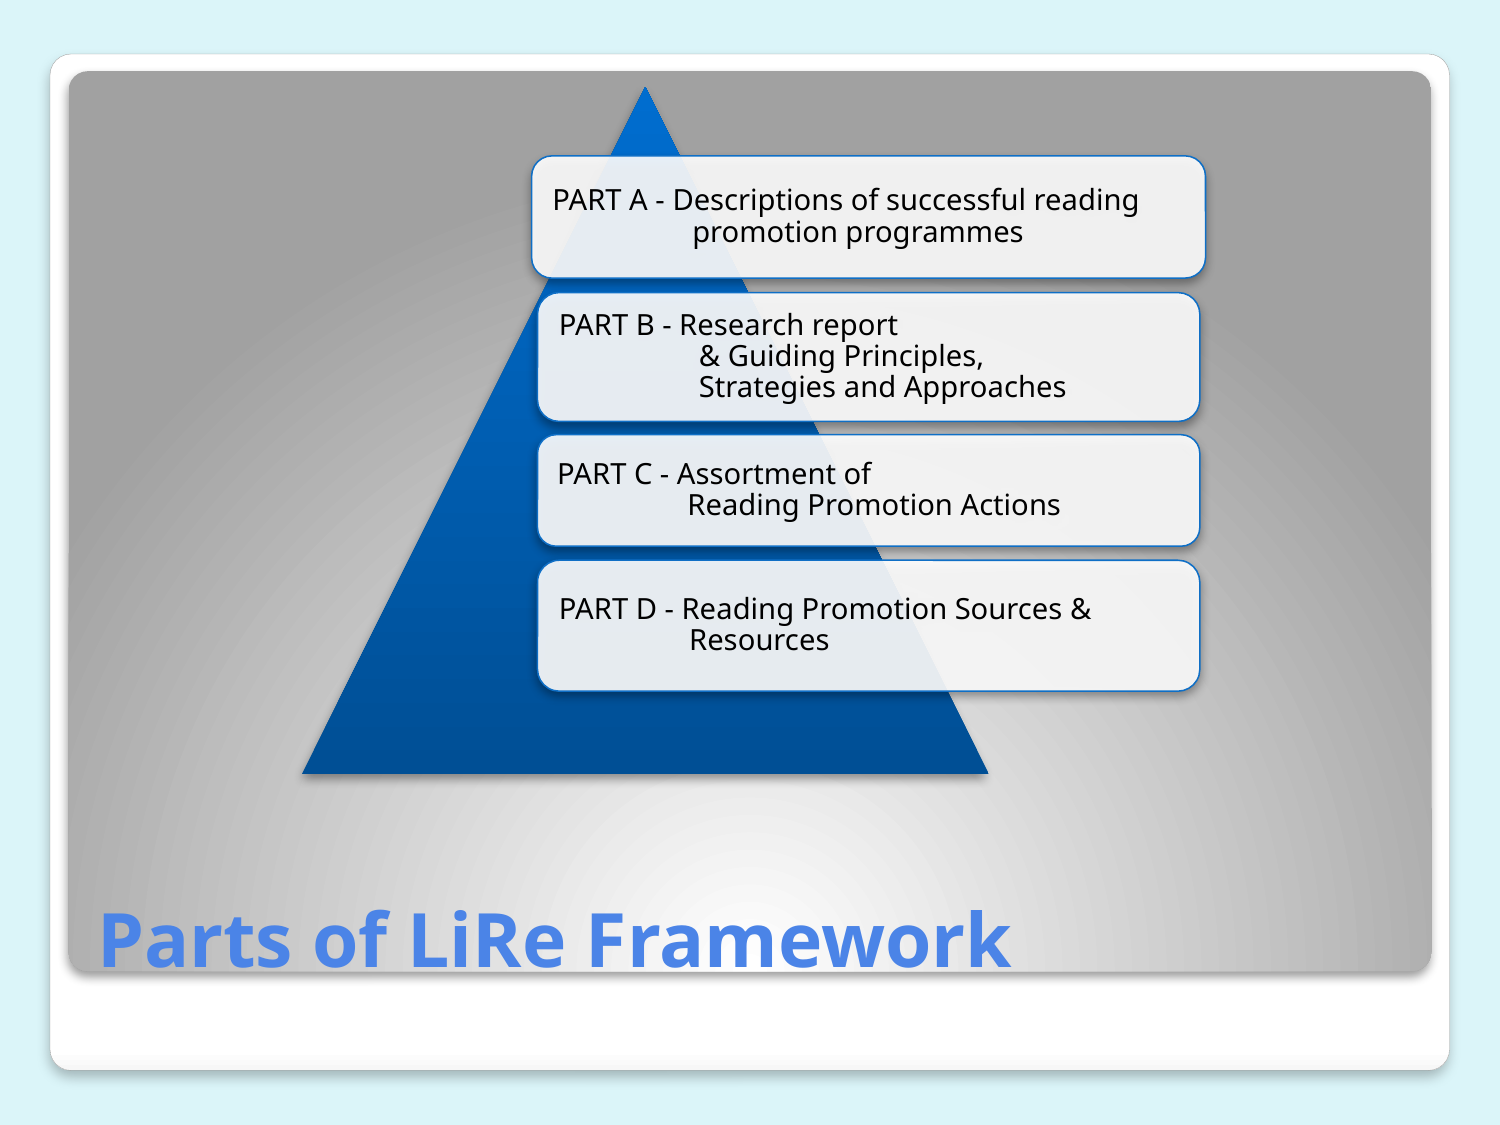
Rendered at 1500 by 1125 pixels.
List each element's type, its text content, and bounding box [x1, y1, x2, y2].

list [82, 86, 1426, 775]
title Parts of LiRe Framework [82, 817, 1425, 990]
